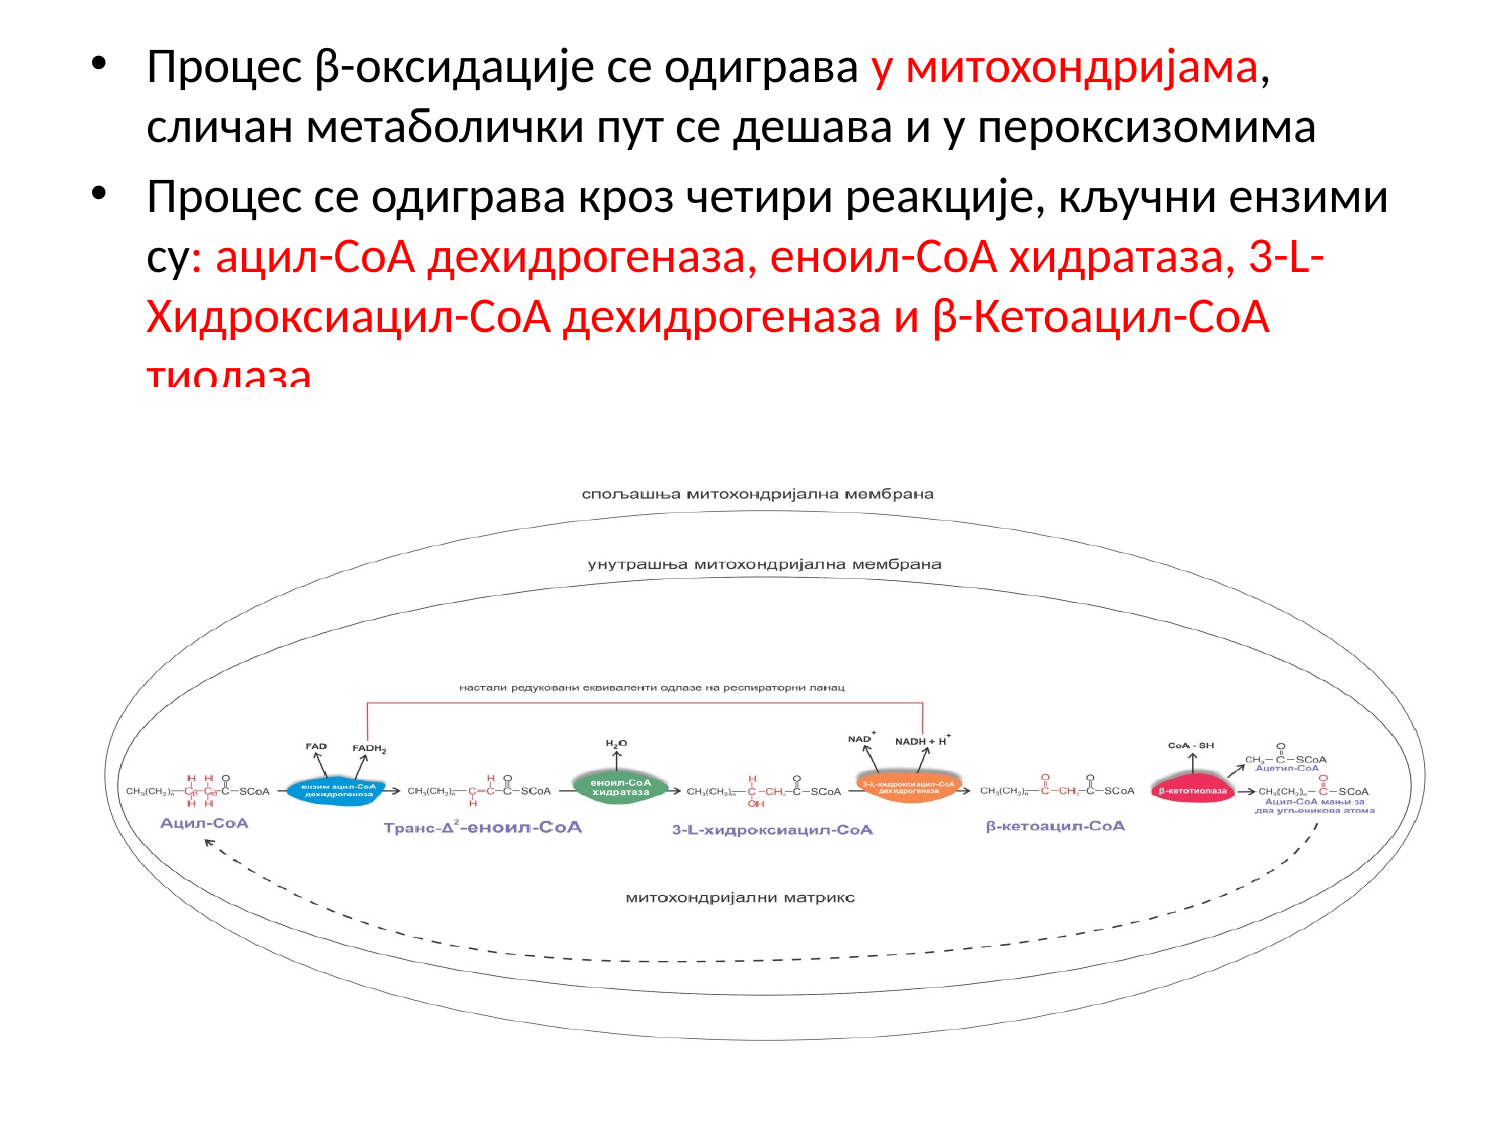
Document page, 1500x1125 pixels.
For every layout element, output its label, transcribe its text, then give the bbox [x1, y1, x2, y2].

picture [99, 387, 1438, 1088]
list Процес β-оксидације се одиграва у митохондријама, сличан метаболички пут се дешава и у пероксизомима Процес се одиграва кроз четири реакције, кључни ензими су: ацил-CoA дехидрогеназа, еноил-CoA хидратаза, 3-L-Хидроксиацил-CoA дехидрогеназа и β-Кетоацил-CoA тиолаза [75, 24, 1425, 1005]
